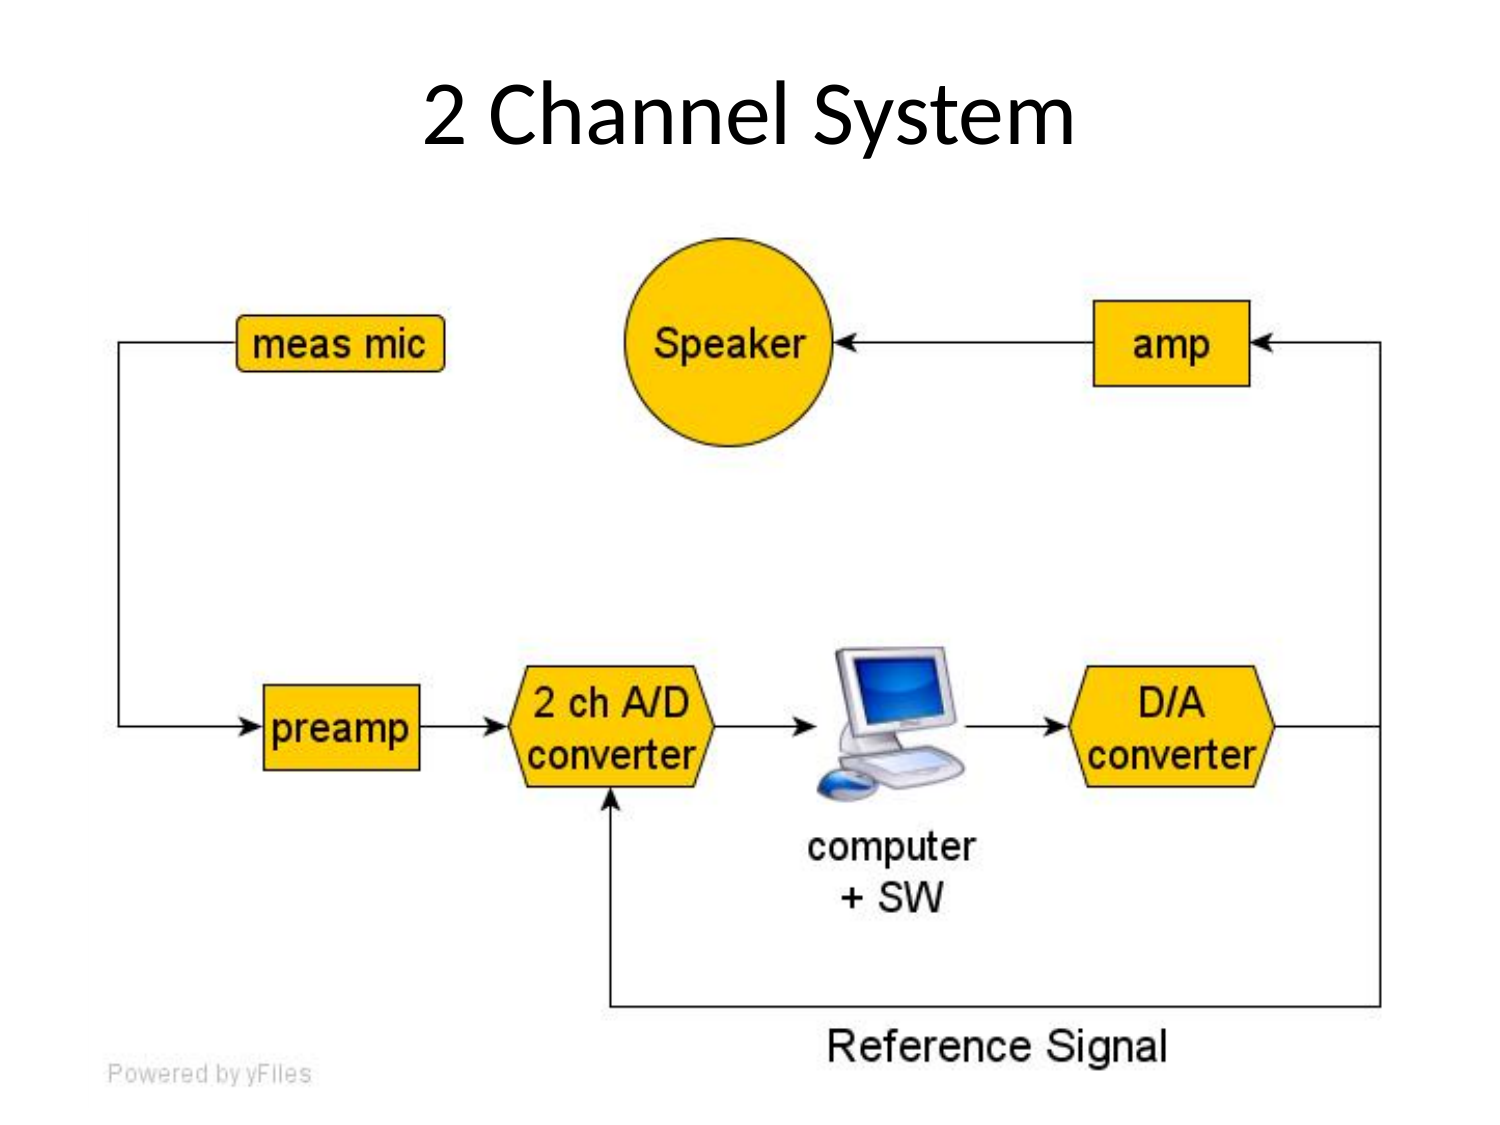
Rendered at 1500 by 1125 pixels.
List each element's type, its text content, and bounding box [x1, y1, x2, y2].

text_box 2 Channel System [74, 45, 1425, 233]
picture [87, 207, 1413, 1108]
